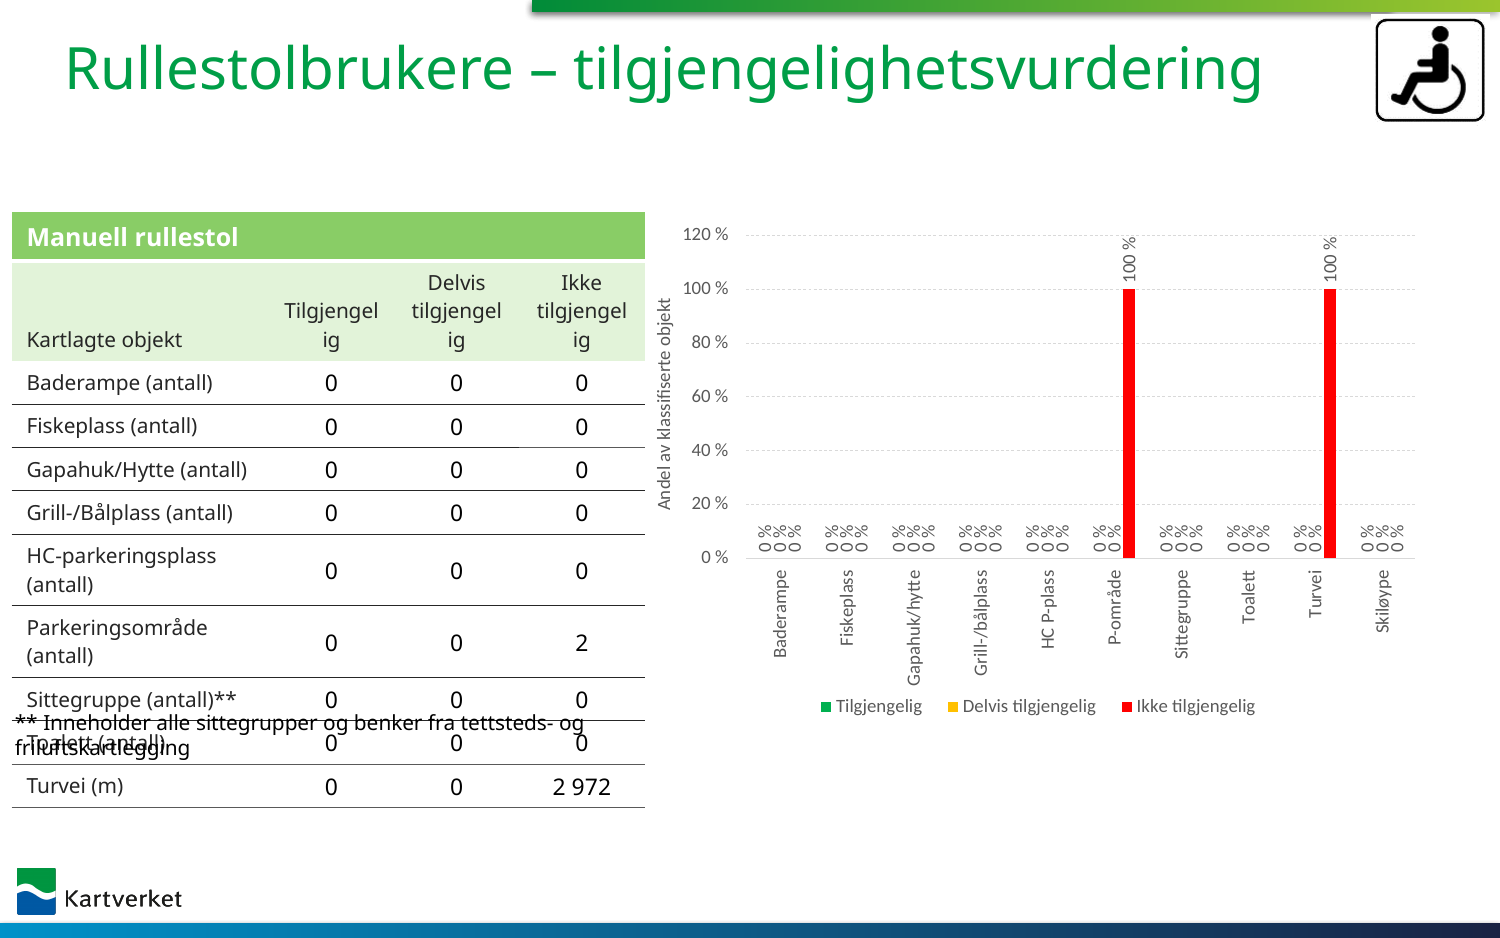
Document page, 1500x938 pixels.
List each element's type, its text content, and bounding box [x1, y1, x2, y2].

table_cell 0 [269, 535, 394, 605]
table_cell 0 [394, 535, 519, 605]
table_cell 0 [519, 535, 638, 605]
table_cell 2 972 [519, 768, 645, 807]
picture [1371, 13, 1491, 127]
table_cell Grill-/Bålplass (antall) [12, 491, 269, 534]
table_cell Delvis tilgjengelig [394, 263, 519, 361]
table_cell 0 [269, 405, 394, 447]
table_cell Gapahuk/Hytte (antall) [12, 448, 269, 490]
table_header Manuell rullestol [12, 212, 645, 259]
table_cell 0 [519, 448, 638, 490]
table_cell 0 [519, 361, 638, 404]
table_cell HC-parkeringsplass (antall) [12, 535, 269, 605]
table_cell Sittegruppe (antall)** [12, 678, 269, 702]
table_cell 0 [269, 448, 394, 490]
table_cell Kartlagte objekt [12, 263, 269, 361]
table_cell 0 [394, 606, 519, 677]
text_box Rullestolbrukere – tilgjengelighetsvurdering [49, 12, 1372, 109]
table_cell 0 [519, 678, 638, 702]
table_cell 0 [269, 768, 394, 807]
picture [643, 218, 1427, 728]
table_cell 0 [394, 361, 519, 404]
table_cell 0 [394, 768, 519, 807]
table_cell Baderampe (antall) [12, 361, 269, 404]
table_cell 0 [394, 448, 519, 490]
table_cell 0 [394, 405, 519, 447]
table_cell 2 [519, 606, 638, 677]
table_cell 0 [269, 491, 394, 534]
text_box ** Inneholder alle sittegrupper og benker fra tettsteds- og friluftskartlegging [0, 702, 745, 768]
table_cell Tilgjengelig [269, 263, 394, 361]
table_cell Turvei (m) [12, 768, 269, 807]
table_cell 0 [519, 405, 638, 447]
table_cell 0 [394, 678, 519, 702]
table_cell Parkeringsområde (antall) [12, 606, 269, 677]
table_cell 0 [519, 491, 638, 534]
table_cell Ikke tilgjengelig [519, 263, 638, 361]
table_cell 0 [269, 361, 394, 404]
table_cell 0 [269, 678, 394, 702]
table_cell 0 [269, 606, 394, 677]
table_cell 0 [394, 491, 519, 534]
table_cell Fiskeplass (antall) [12, 405, 269, 447]
